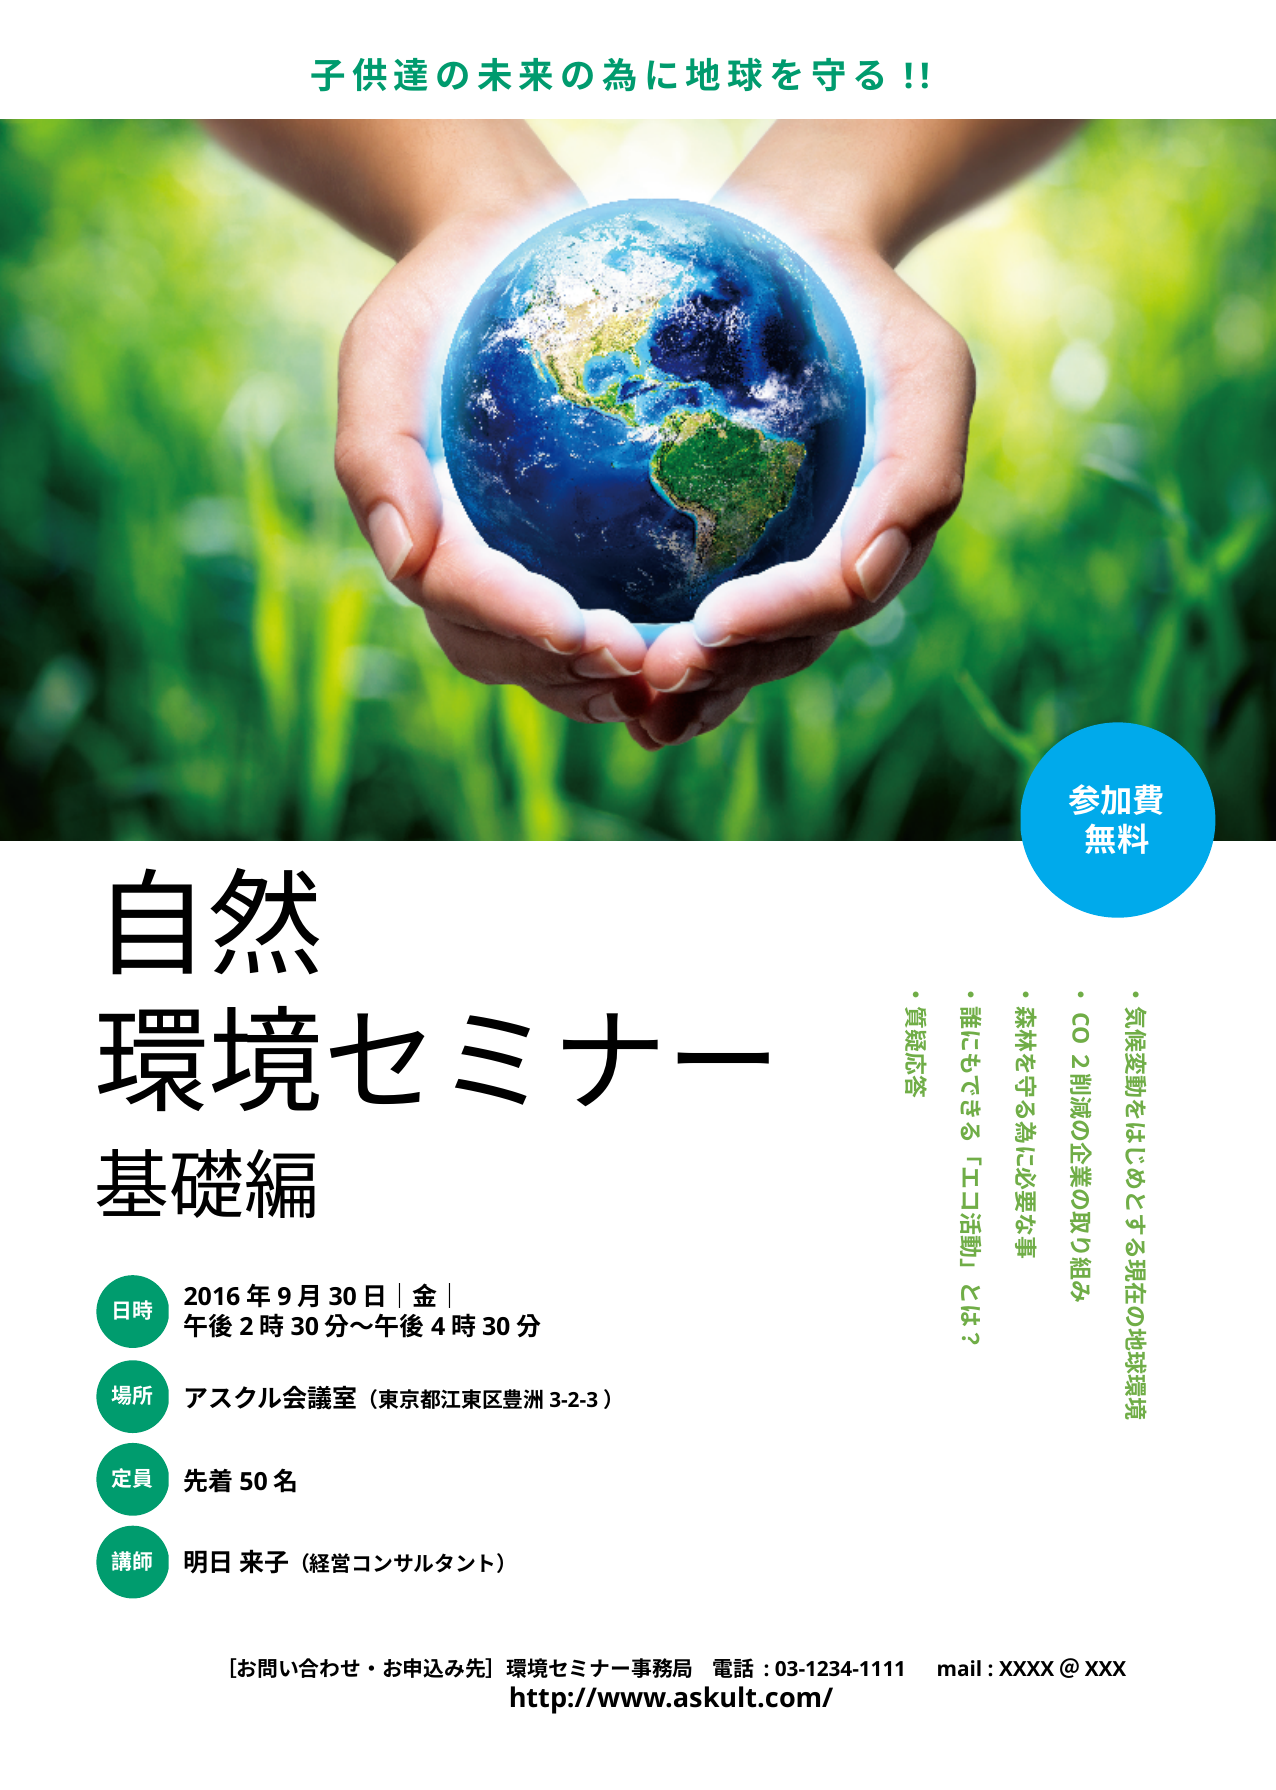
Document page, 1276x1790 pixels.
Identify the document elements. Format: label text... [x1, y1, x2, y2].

text_box ［お問い合わせ・お申込み先］環境セミナー事務局 電話 : 03-1234-1111 mail : XXXX＠XXX http://www.askult.com/ [192, 1648, 1150, 1721]
text_box 明日 来子（経営コンサルタント） [169, 1539, 604, 1584]
picture [96, 1359, 169, 1434]
picture [96, 1525, 169, 1599]
text_box ・気候変動をはじめとする現在の地球環境 ・CO２削減の企業の取り組み ・森林を守る為に必要な事 ・誰にもできる「エコ活動」とは？ ・質疑応答 [849, 969, 1158, 1597]
text_box 先着50名 [169, 1458, 604, 1503]
picture [0, 34, 1276, 944]
picture [96, 1274, 169, 1349]
text_box アスクル会議室（東京都江東区豊洲3-2-3） [169, 1375, 746, 1421]
text_box 自然 環境セミナー 基礎編 [79, 944, 855, 1236]
picture [96, 1442, 169, 1517]
text_box 2016年9月30日｜金｜ 午後2時30分～午後4時30分 [168, 1273, 604, 1348]
